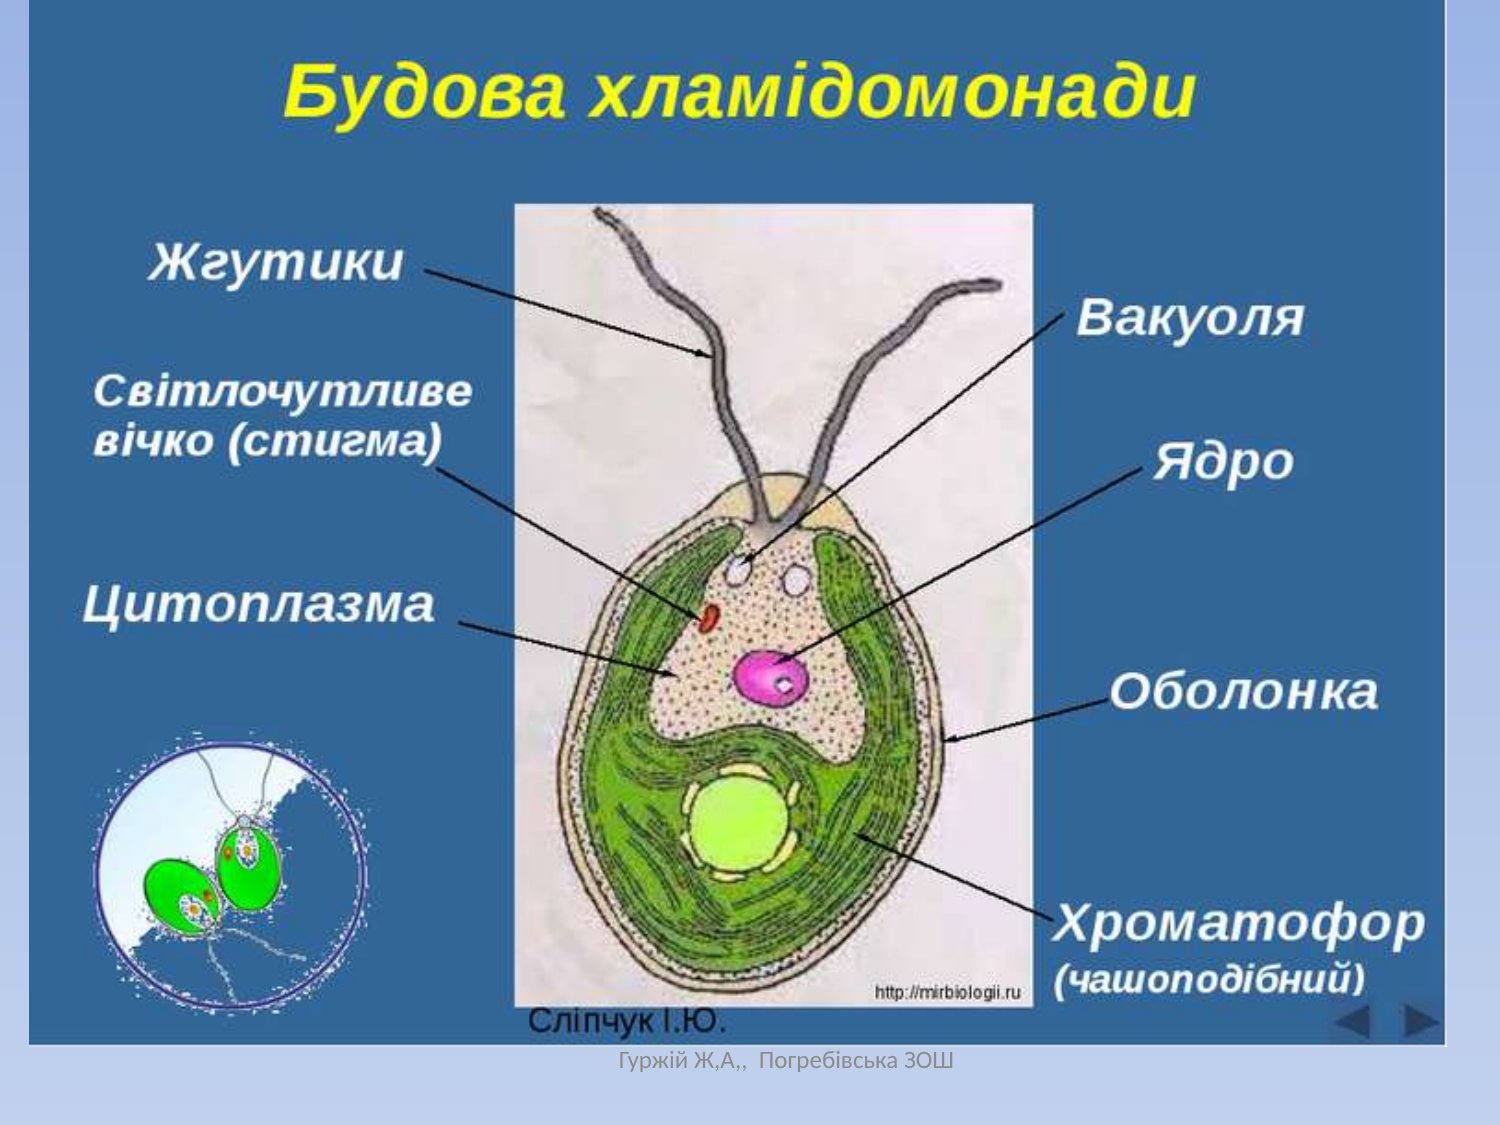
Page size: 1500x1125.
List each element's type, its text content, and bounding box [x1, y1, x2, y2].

footer Гуржій Ж,А,, Погребівська ЗОШ [466, 1054, 1107, 1125]
picture [29, 0, 1448, 1047]
